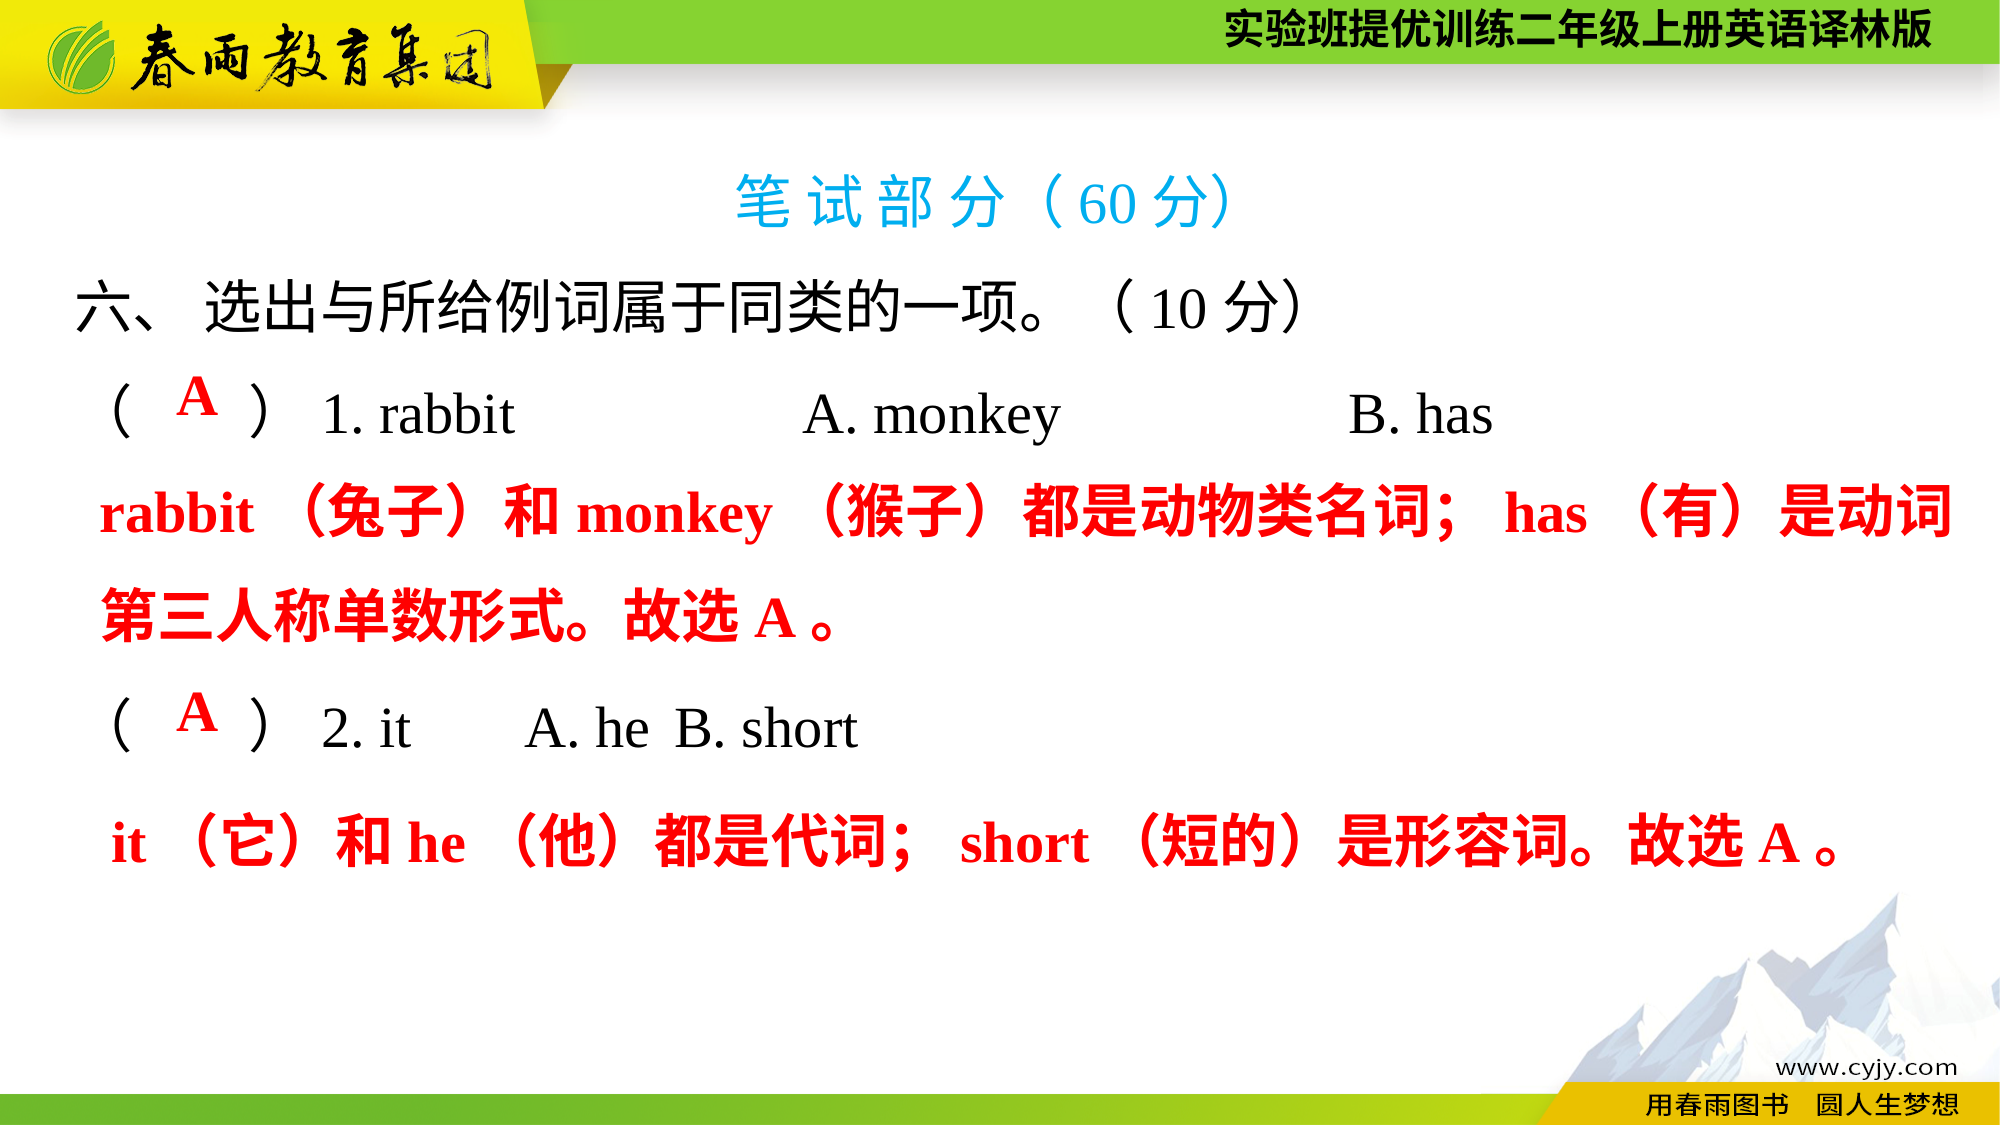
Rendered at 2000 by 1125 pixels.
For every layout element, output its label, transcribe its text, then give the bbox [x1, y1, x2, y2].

text_box A [161, 665, 234, 751]
text_box rabbit（兔子）和monkey（猴子）都是动物类名词；has（有）是动词第三人称单数形式。故选A。 [84, 431, 1969, 657]
picture [0, 0, 2000, 1125]
text_box it（它）和he（他）都是代词；short（短的）是形容词。故选A。 [96, 761, 1981, 882]
text_box A [161, 349, 234, 435]
list 笔 试 部 分（60分） 六、 选出与所给例词属于同类的一项。（10分） （ ）1. rabbit A. monkey B. has （ ）2. it A. he B. short [59, 122, 1944, 774]
